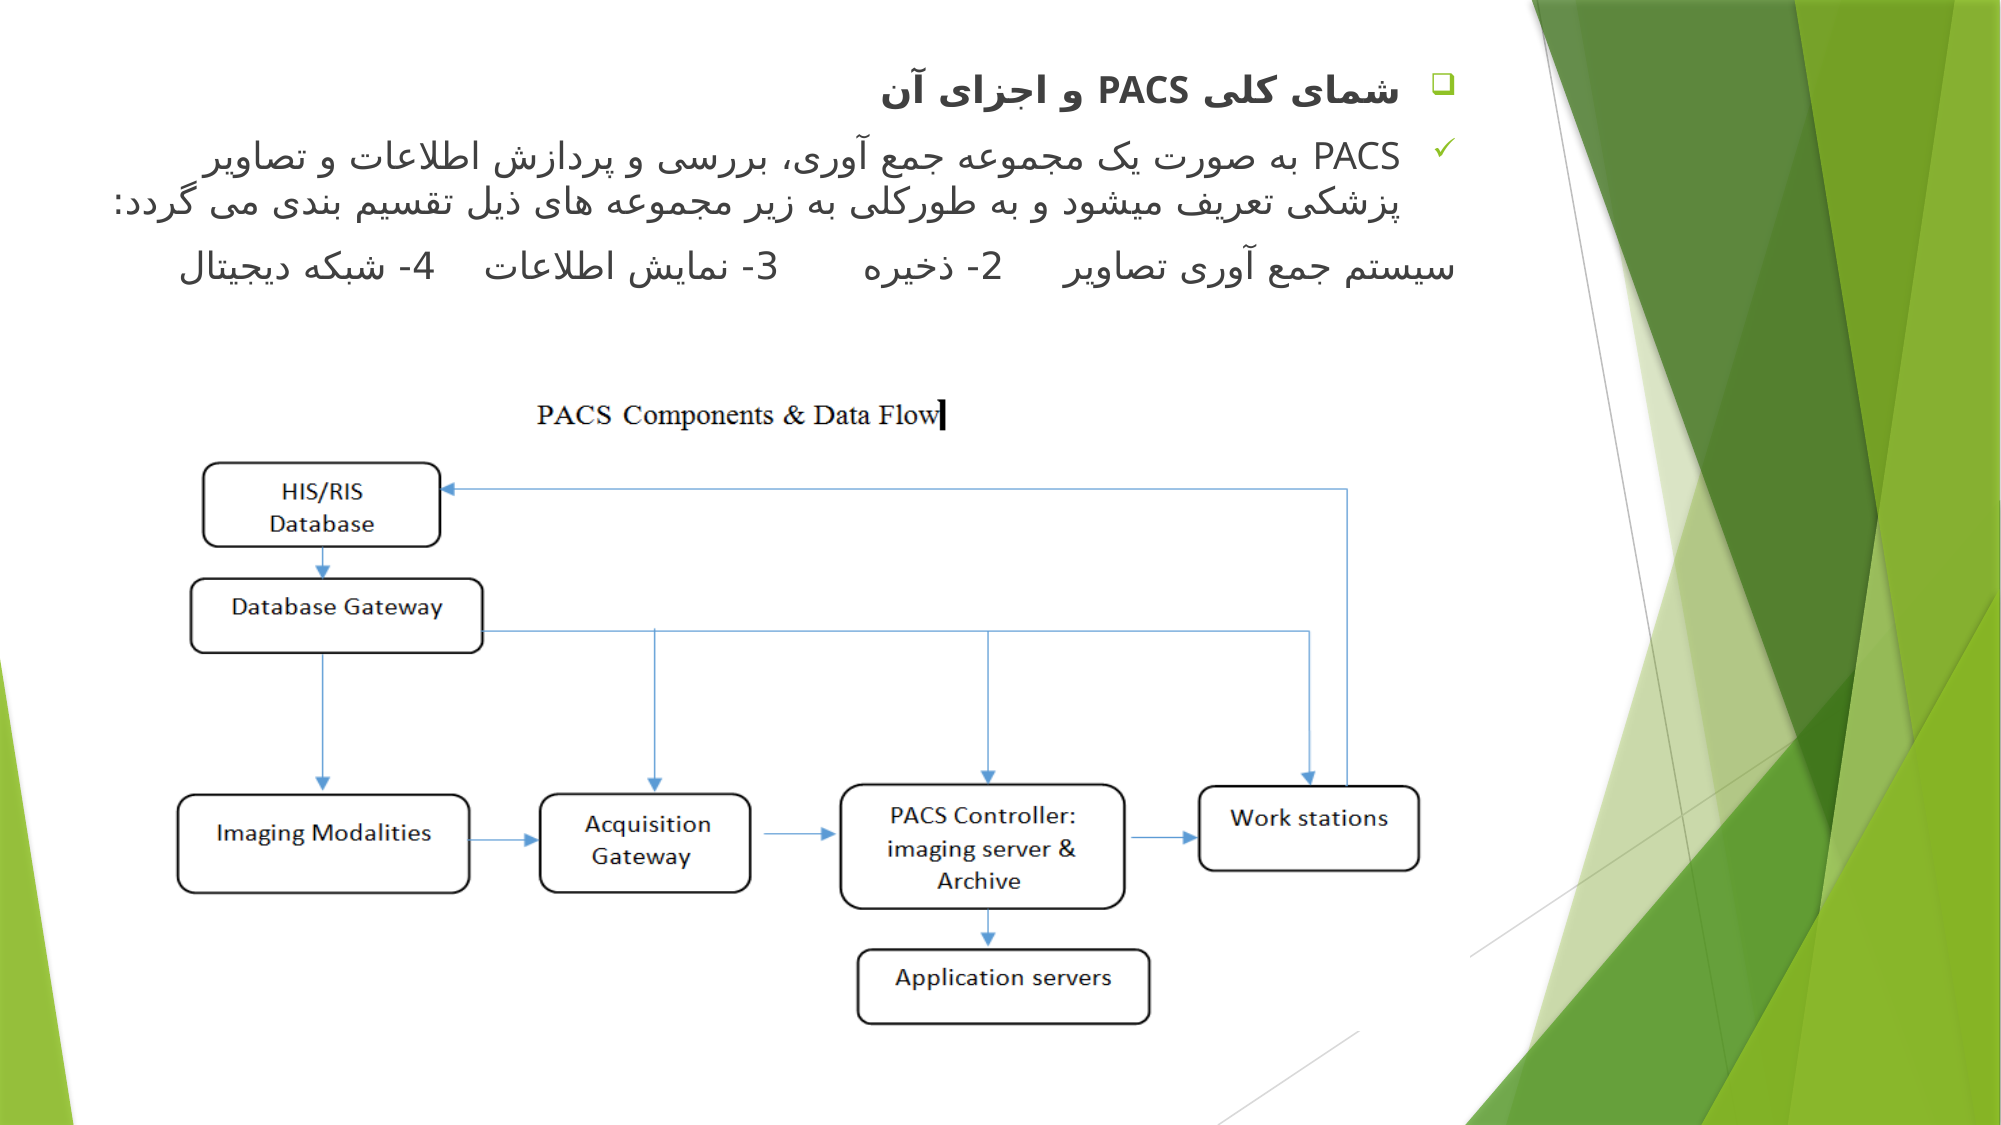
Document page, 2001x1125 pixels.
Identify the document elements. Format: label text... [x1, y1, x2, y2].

picture [168, 380, 1471, 1032]
list شمای کلی PACS و اجزای آن PACS به صورت یک مجموعه جمع آوری، بررسی و پردازش اطلاعات و تصاویر پزشکی تعریف می­شود و به طورکلی به زیر مجموعه های ذیل تقسیم بندی می گردد: سیستم جمع آوری تصاویر 2- ذخیره 3- نمایش اطلاعات 4- شبکه دیجیتال [61, 58, 1473, 983]
